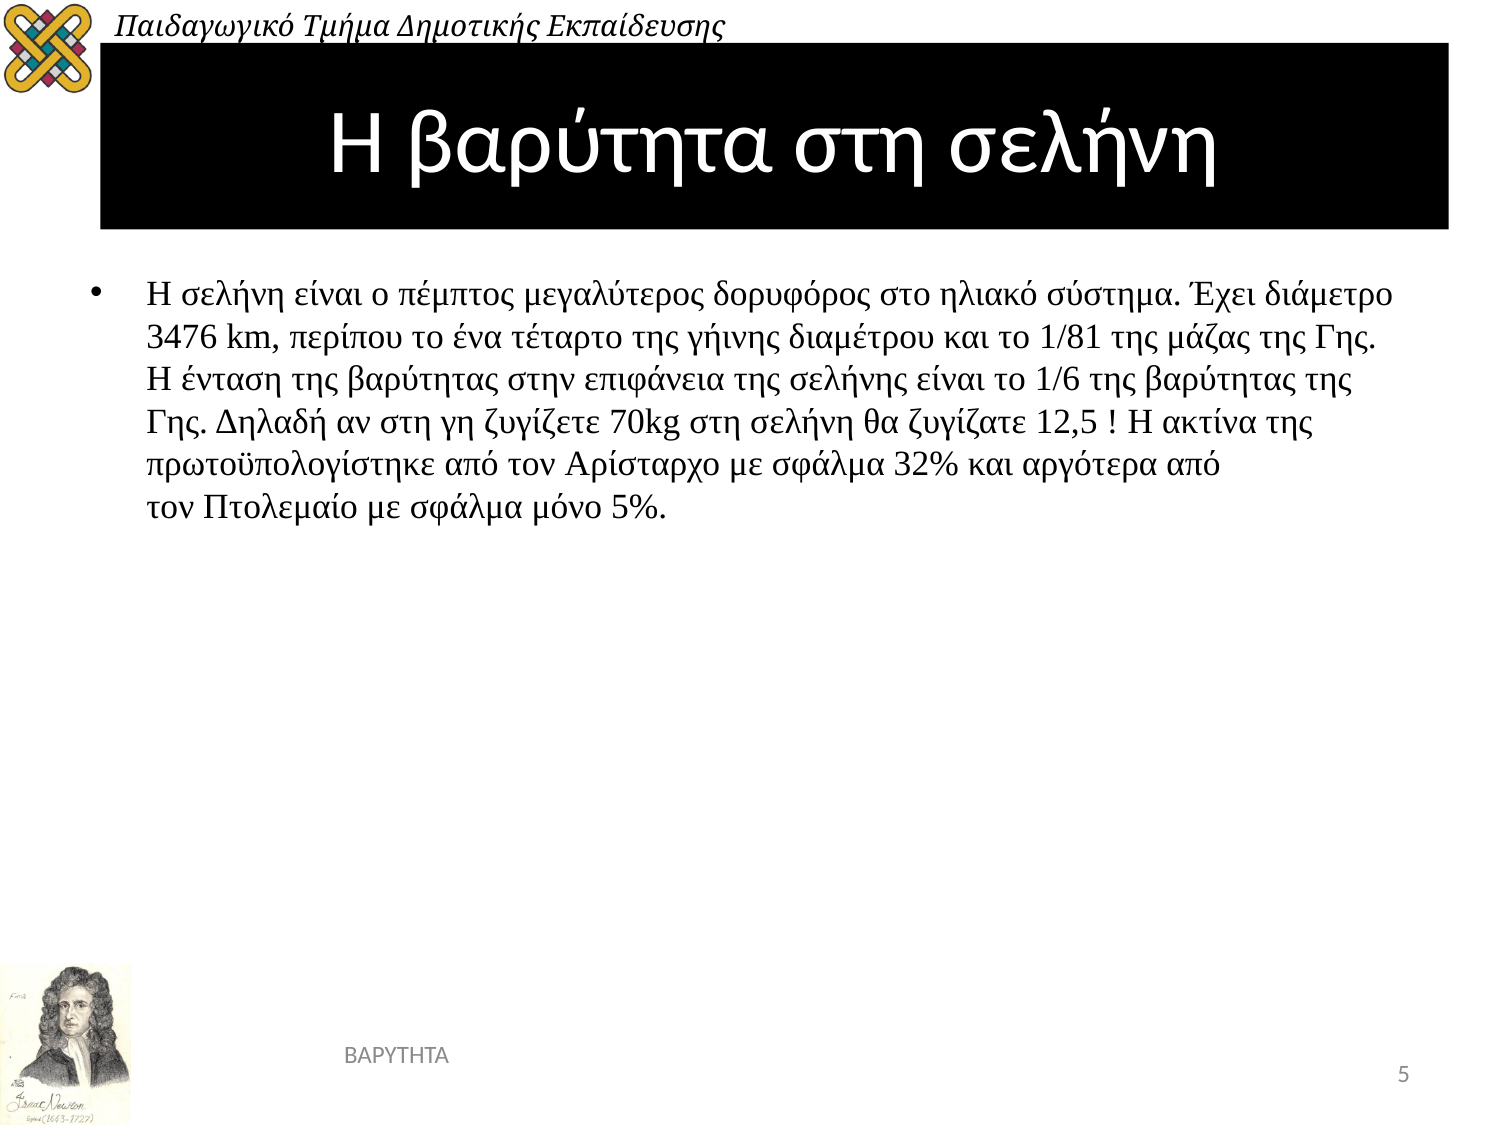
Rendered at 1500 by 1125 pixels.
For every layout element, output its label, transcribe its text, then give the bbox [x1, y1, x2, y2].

list H σελήνη είναι ο πέμπτος μεγαλύτερος δορυφόρος στο ηλιακό σύστημα. Έχει διάμετρο 3476 km, περίπου το ένα τέταρτο της γήινης διαμέτρου και το 1/81 της μάζας της Γης. Η ένταση της βαρύτητας στην επιφάνεια της σελήνης είναι το 1/6 της βαρύτητας της Γης. Δηλαδή αν στη γη ζυγίζετε 70kg στη σελήνη θα ζυγίζατε 12,5 ! Η ακτίνα της πρωτοϋπολογίστηκε από τον Αρίσταρχο με σφάλμα 32% και αργότερα από τον Πτολεμαίο με σφάλμα μόνο 5%. [75, 262, 1425, 1005]
slide_number 5 [1074, 1042, 1425, 1103]
picture [0, 963, 131, 1125]
title Η βαρύτητα στη σελήνη [100, 42, 1449, 230]
picture [0, 0, 95, 95]
footer ΒΑΡΥΤΗΤΑ [159, 1023, 635, 1084]
